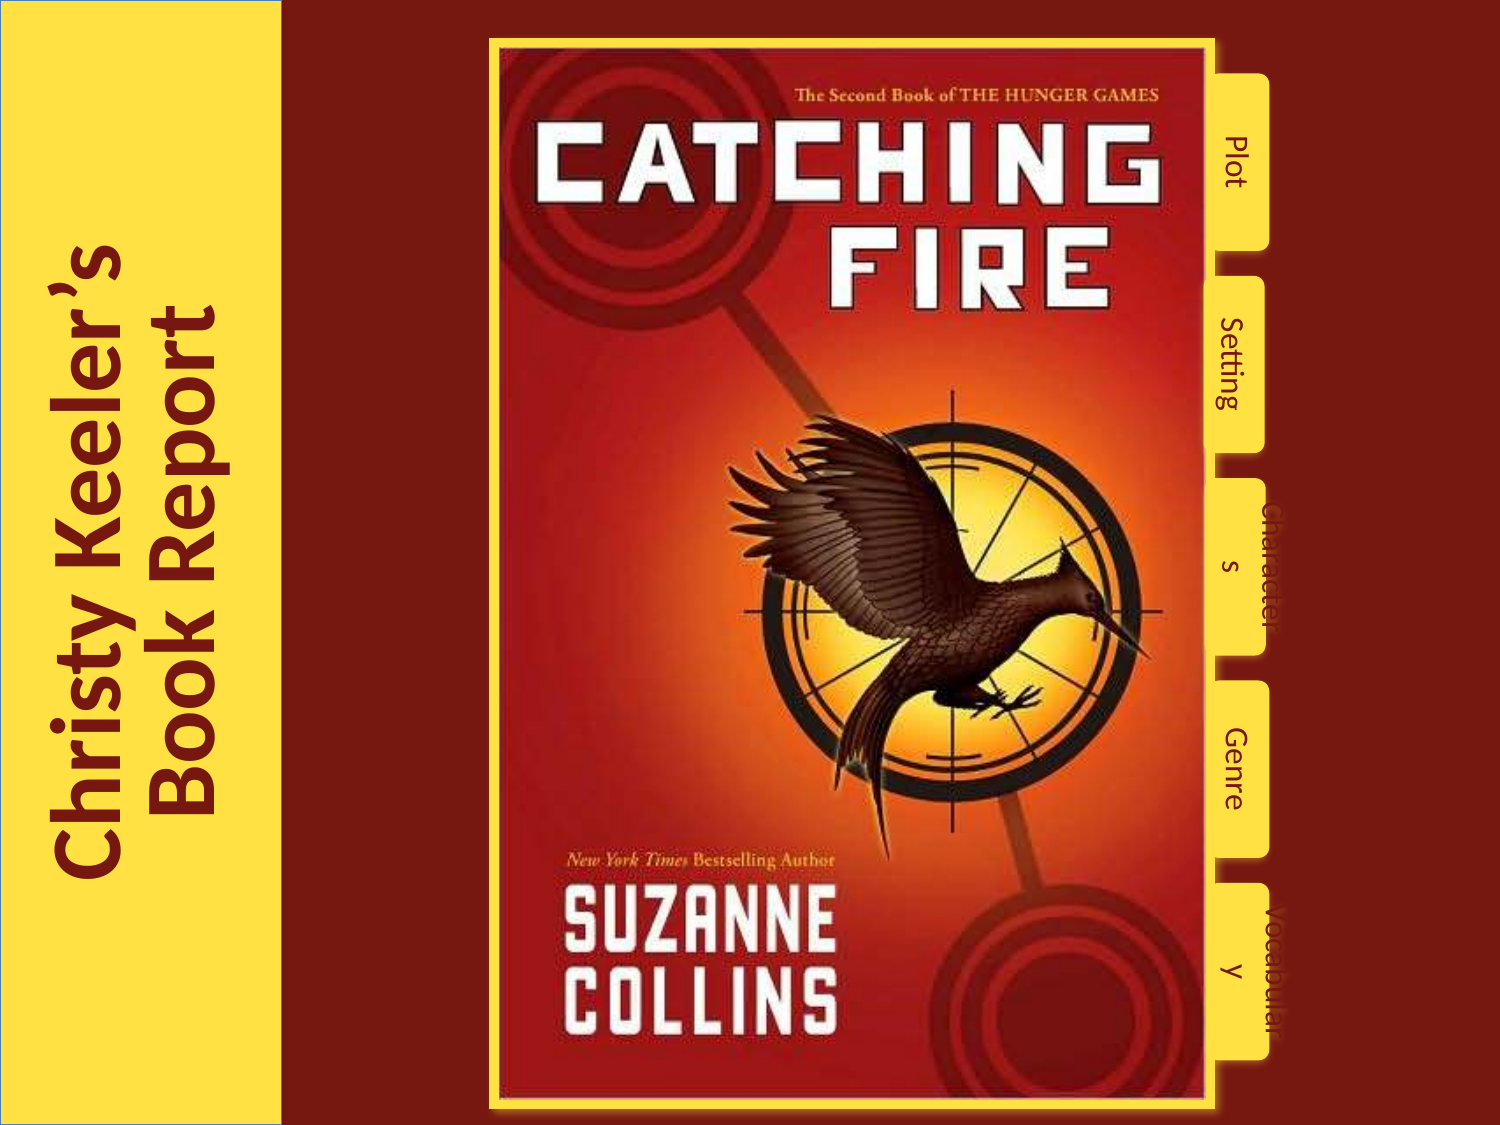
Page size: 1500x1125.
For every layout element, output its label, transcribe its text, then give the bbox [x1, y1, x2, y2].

text_box Christy Keeler’s Book Report [0, 0, 282, 1125]
text_box Vocabulary [1210, 882, 1270, 1061]
picture [498, 47, 1206, 1100]
text_box Characters [1210, 478, 1266, 656]
text_box Plot [1210, 73, 1270, 251]
text_box Setting [1210, 275, 1265, 454]
text_box Genre [1210, 680, 1270, 858]
